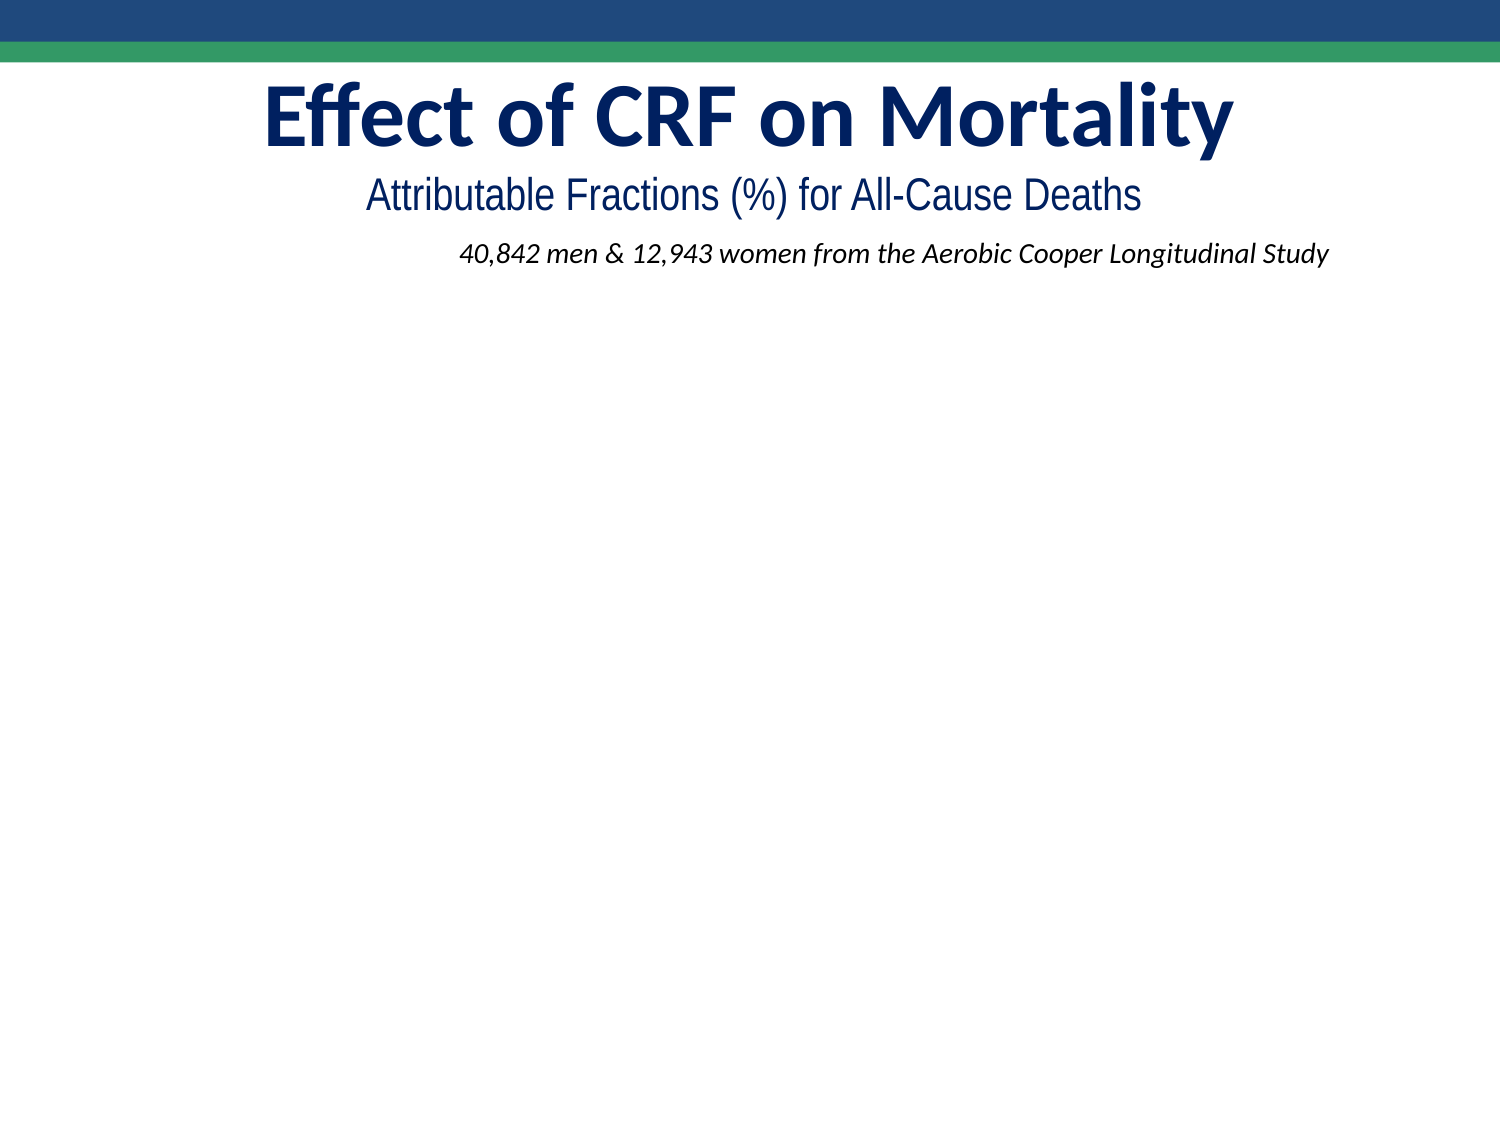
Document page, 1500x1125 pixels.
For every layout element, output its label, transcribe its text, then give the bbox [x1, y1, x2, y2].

text_box 40,842 men & 12,943 women from the Aerobic Cooper Longitudinal Study [444, 226, 1345, 277]
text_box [0, 0, 1500, 63]
text_box Effect of CRF on Mortality Attributable Fractions (%) for All-Cause Deaths [0, 70, 1500, 213]
